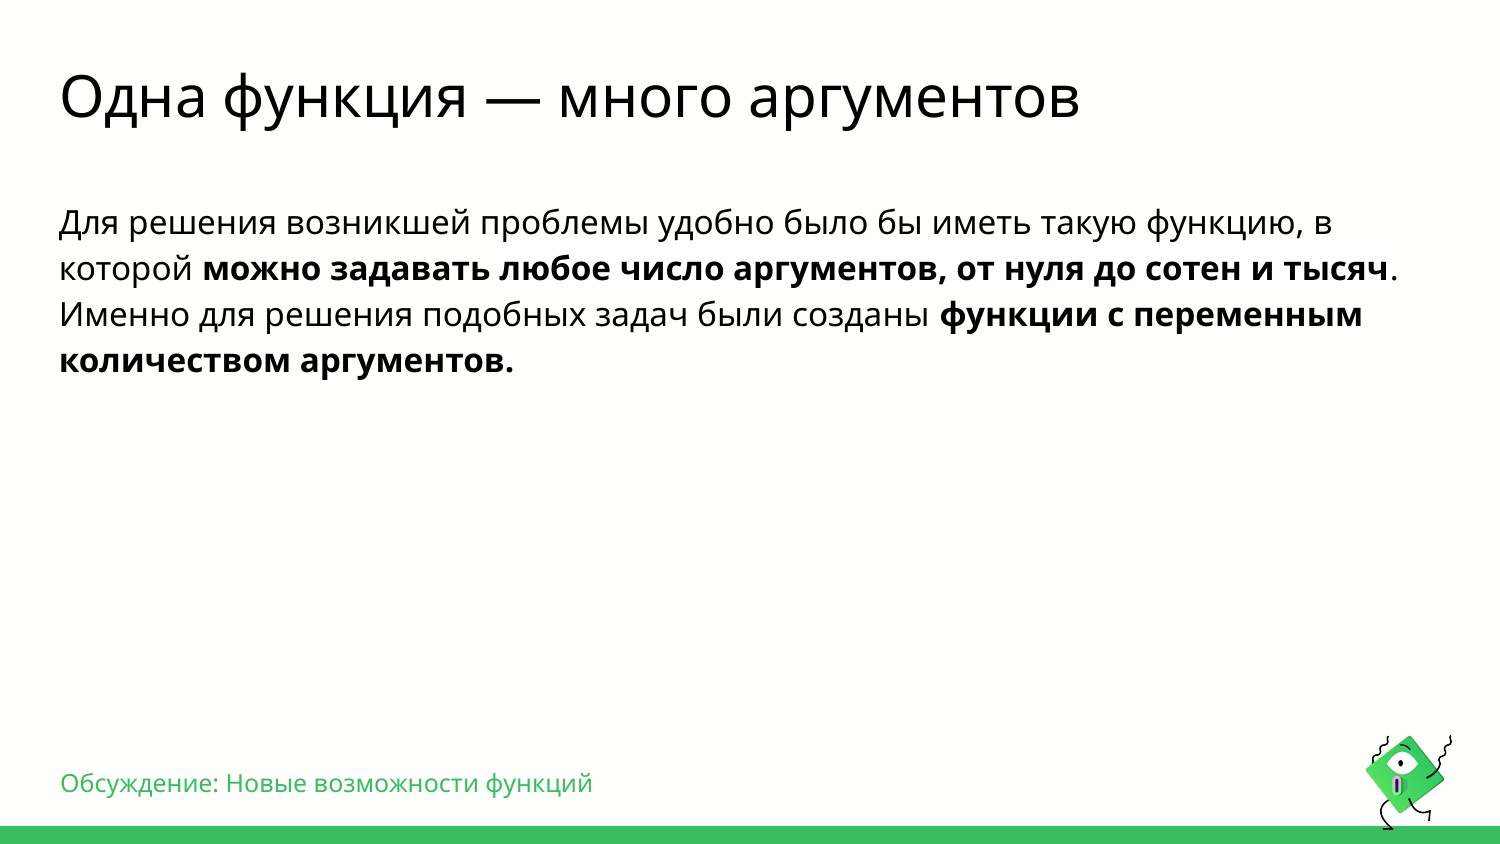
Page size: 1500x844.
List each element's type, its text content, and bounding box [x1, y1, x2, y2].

title Одна функция — много аргументов [59, 59, 1441, 150]
subtitle Обсуждение: Новые возможности функций [60, 767, 1233, 813]
list Для решения возникшей проблемы удобно было бы иметь такую функцию, в которой можно задавать любое число аргументов, от нуля до сотен и тысяч. Именно для решения подобных задач были созданы функции с переменным количеством аргументов. [59, 195, 1442, 695]
picture [1365, 735, 1452, 830]
